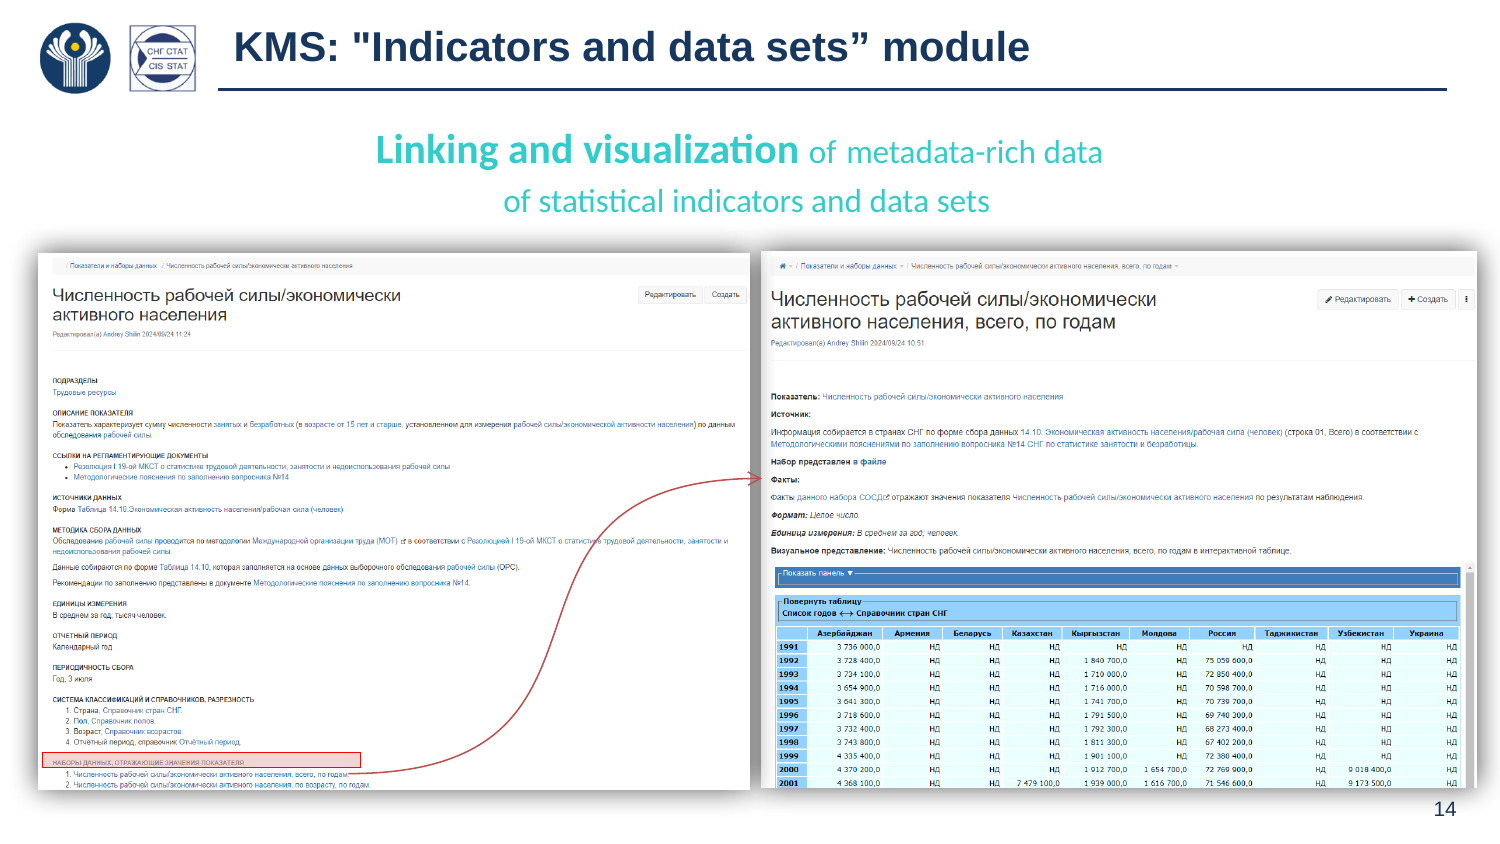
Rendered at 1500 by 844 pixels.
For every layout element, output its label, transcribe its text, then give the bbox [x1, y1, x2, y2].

text_box Linking and visualization of metadata-rich data of statistical indicators and data sets [17, 114, 1477, 230]
picture [0, 0, 296, 190]
picture [761, 251, 1477, 789]
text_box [38, 253, 762, 791]
title KMS: "Indicators and data sets” module [218, 0, 1459, 90]
